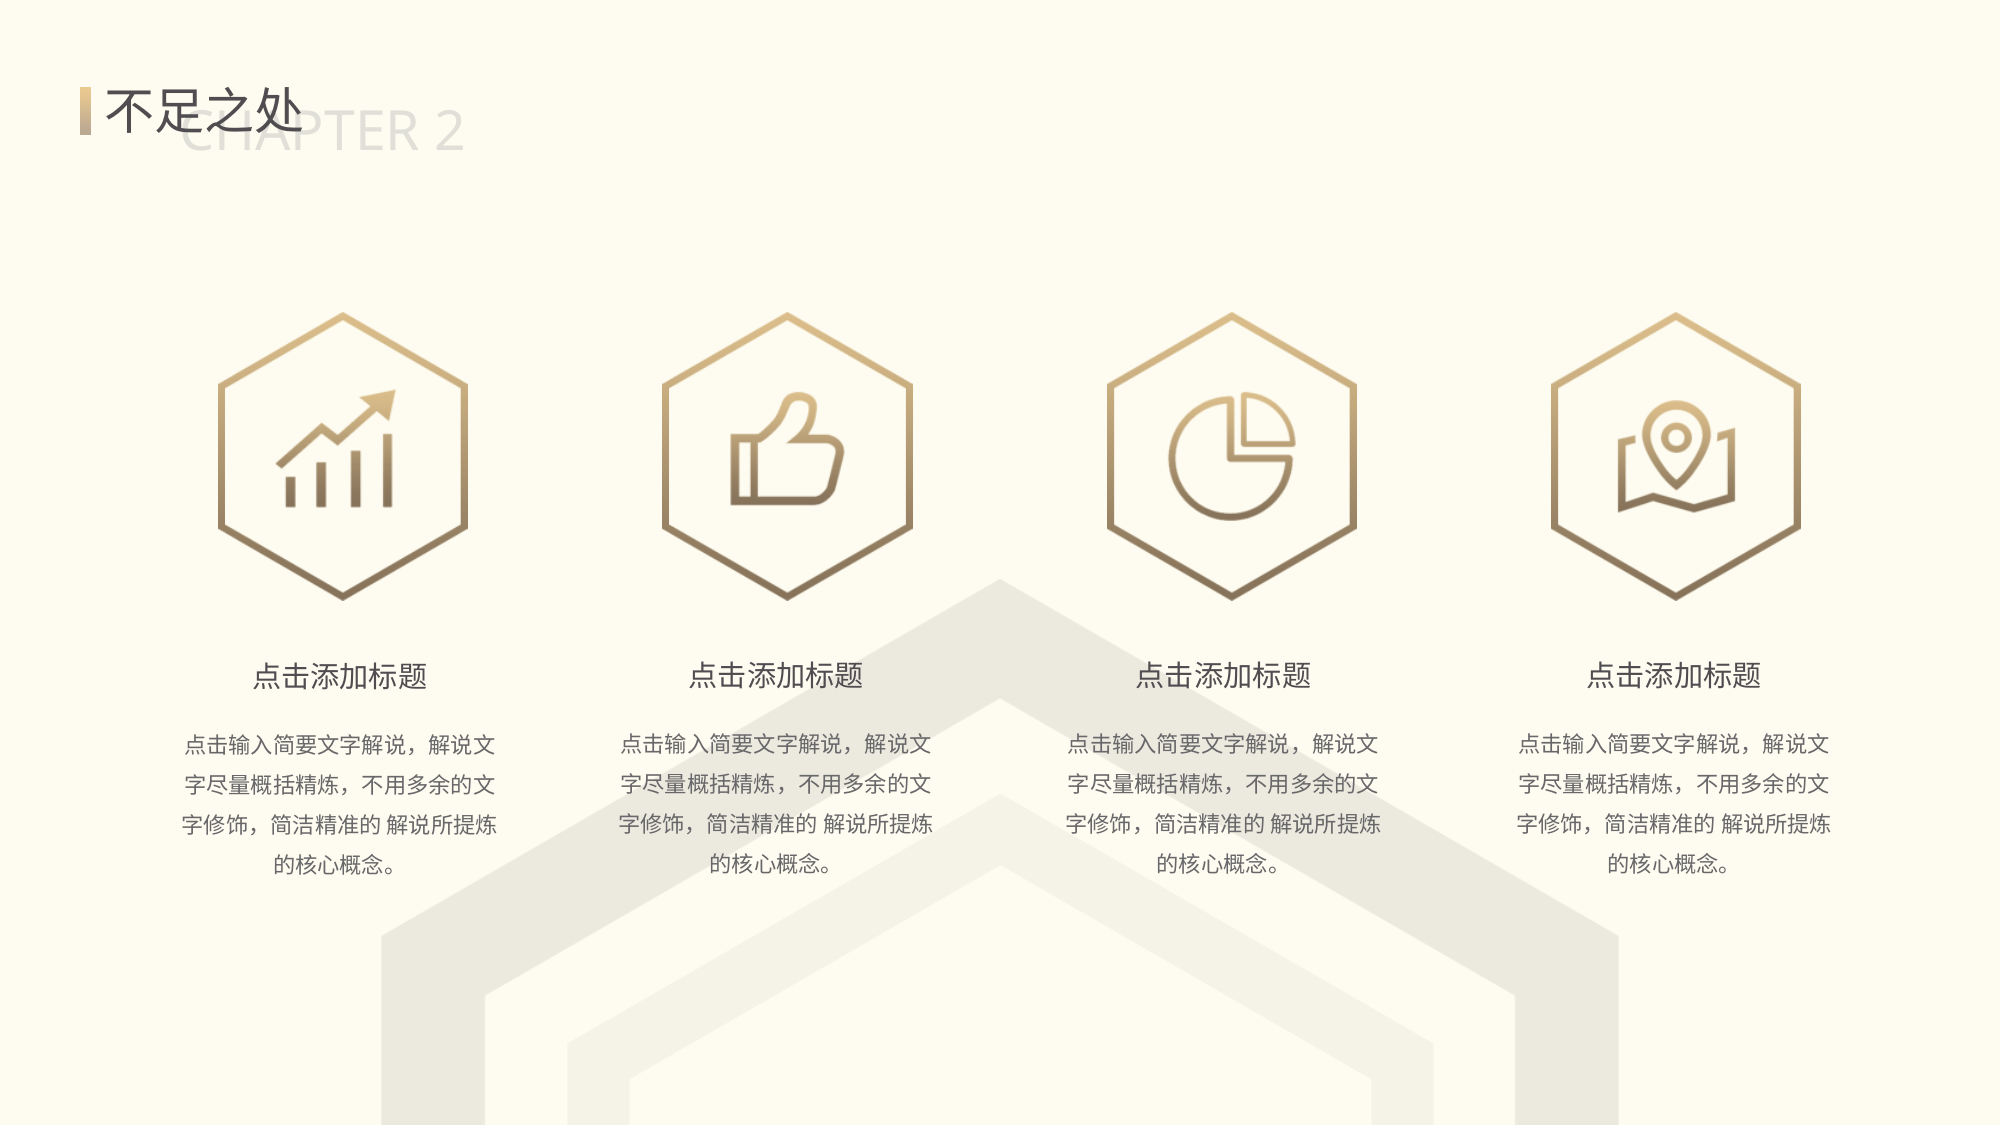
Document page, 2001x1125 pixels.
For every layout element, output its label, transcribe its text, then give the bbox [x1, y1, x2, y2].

text_box 不足之处 [89, 72, 320, 147]
picture [218, 311, 1801, 1125]
text_box 点击添加标题 [231, 651, 375, 701]
text_box 点击输入简要文字解说，解说文字尽量概括精炼，不用多余的文字修饰，简洁精准的 解说所提炼的核心概念。 [165, 710, 375, 885]
picture [80, 87, 91, 136]
text_box 点击添加标题 [1623, 650, 1783, 700]
text_box CHAPTER 2 [164, 87, 482, 170]
text_box 点击输入简要文字解说，解说文字尽量概括精炼，不用多余的文字修饰，简洁精准的 解说所提炼的核心概念。 [1623, 709, 1849, 884]
